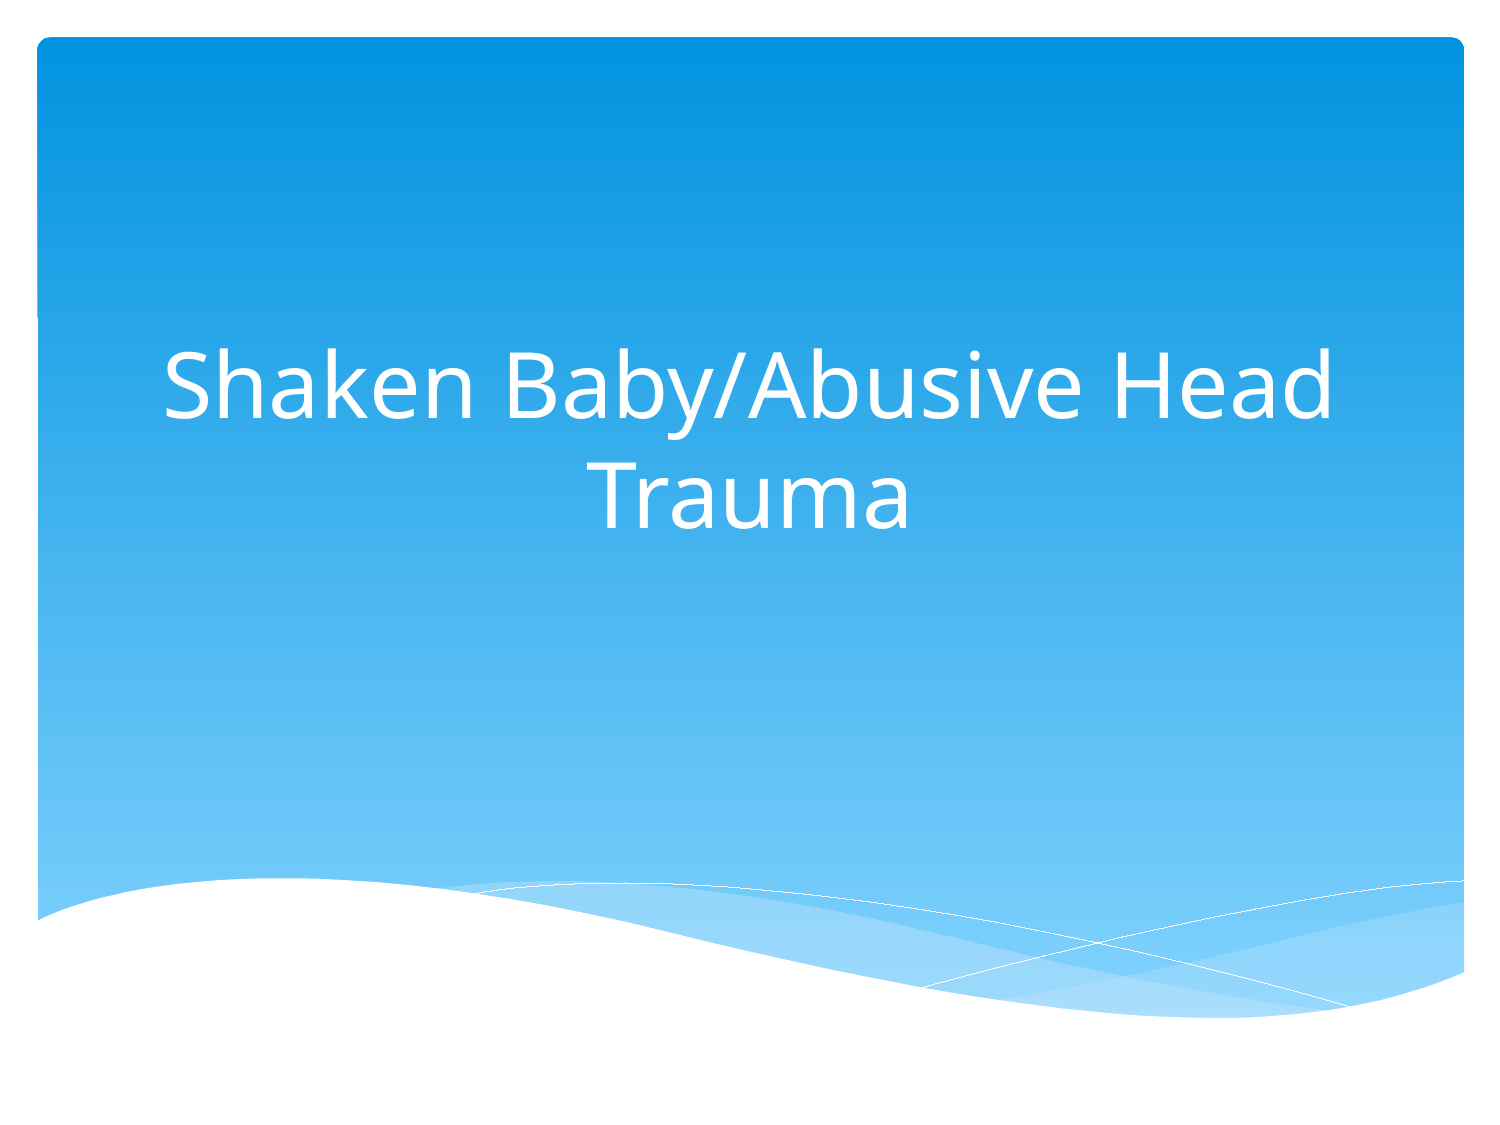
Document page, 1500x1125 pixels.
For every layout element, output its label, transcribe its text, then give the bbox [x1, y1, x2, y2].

title Shaken Baby/Abusive Head Trauma [112, 262, 1388, 555]
